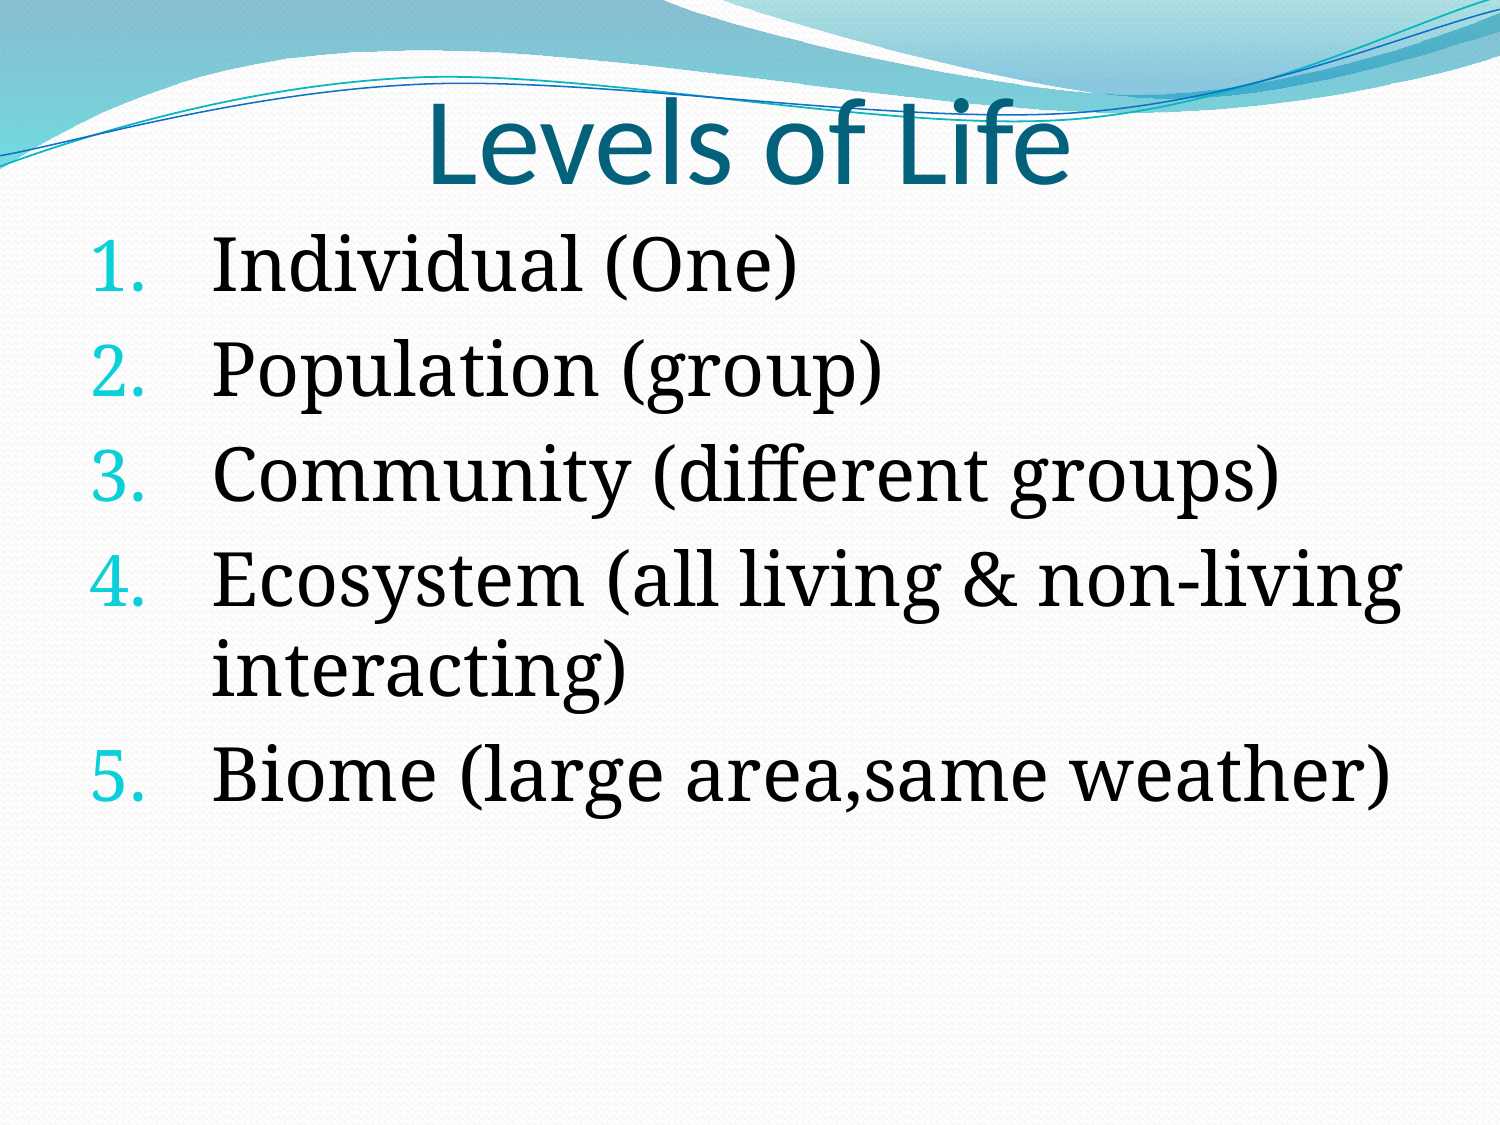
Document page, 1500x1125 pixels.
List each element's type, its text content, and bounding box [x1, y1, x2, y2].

list Individual (One) Population (group) Community (different groups) Ecosystem (all living & non-living interacting) Biome (large area,same weather) [75, 209, 1425, 1063]
title Levels of Life [75, 21, 1425, 209]
